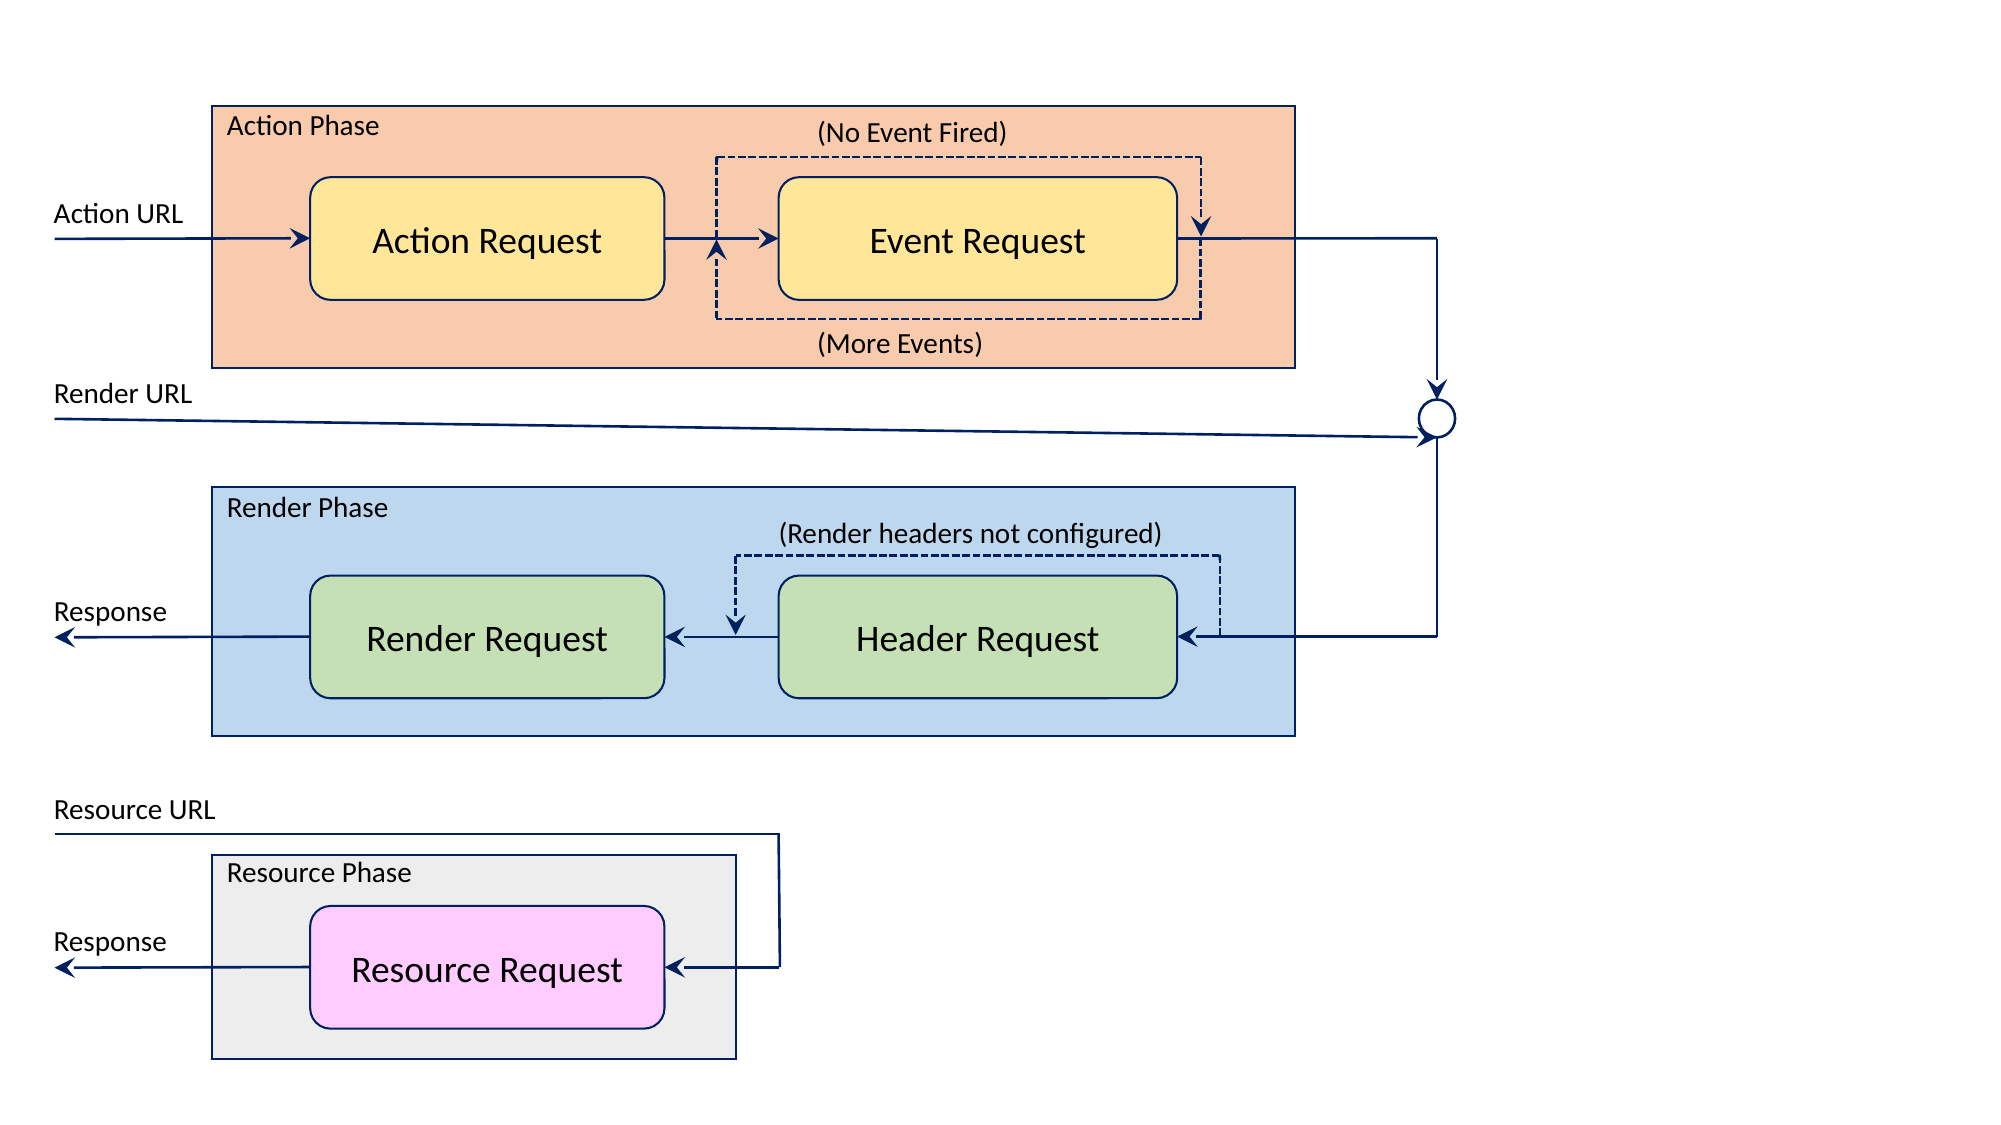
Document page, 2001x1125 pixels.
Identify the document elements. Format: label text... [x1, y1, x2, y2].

text_box (No Event Fired) [802, 105, 1039, 156]
text_box (More Events) [802, 320, 1039, 367]
text_box [211, 968, 737, 1060]
text_box Header Request [777, 637, 1179, 700]
text_box Resource Phase [212, 845, 457, 896]
text_box Render URL [39, 367, 225, 417]
text_box Render Phase [212, 480, 422, 531]
text_box [1039, 105, 1296, 237]
text_box [211, 486, 1296, 636]
text_box Resource Request [309, 904, 666, 1030]
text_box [716, 156, 1202, 238]
text_box Response [39, 585, 256, 636]
text_box Response [38, 915, 256, 966]
text_box [211, 105, 802, 238]
text_box Action Request [309, 176, 666, 301]
text_box (Render headers not configured) [763, 506, 1196, 554]
text_box Resource URL [39, 782, 256, 833]
text_box [211, 637, 1296, 737]
text_box [211, 239, 1296, 369]
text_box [735, 554, 1221, 637]
text_box Render Request [309, 574, 666, 700]
text_box Action URL [38, 187, 225, 237]
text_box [716, 238, 1201, 320]
text_box [1417, 398, 1457, 439]
text_box [211, 854, 737, 967]
text_box Action Phase [212, 99, 398, 149]
